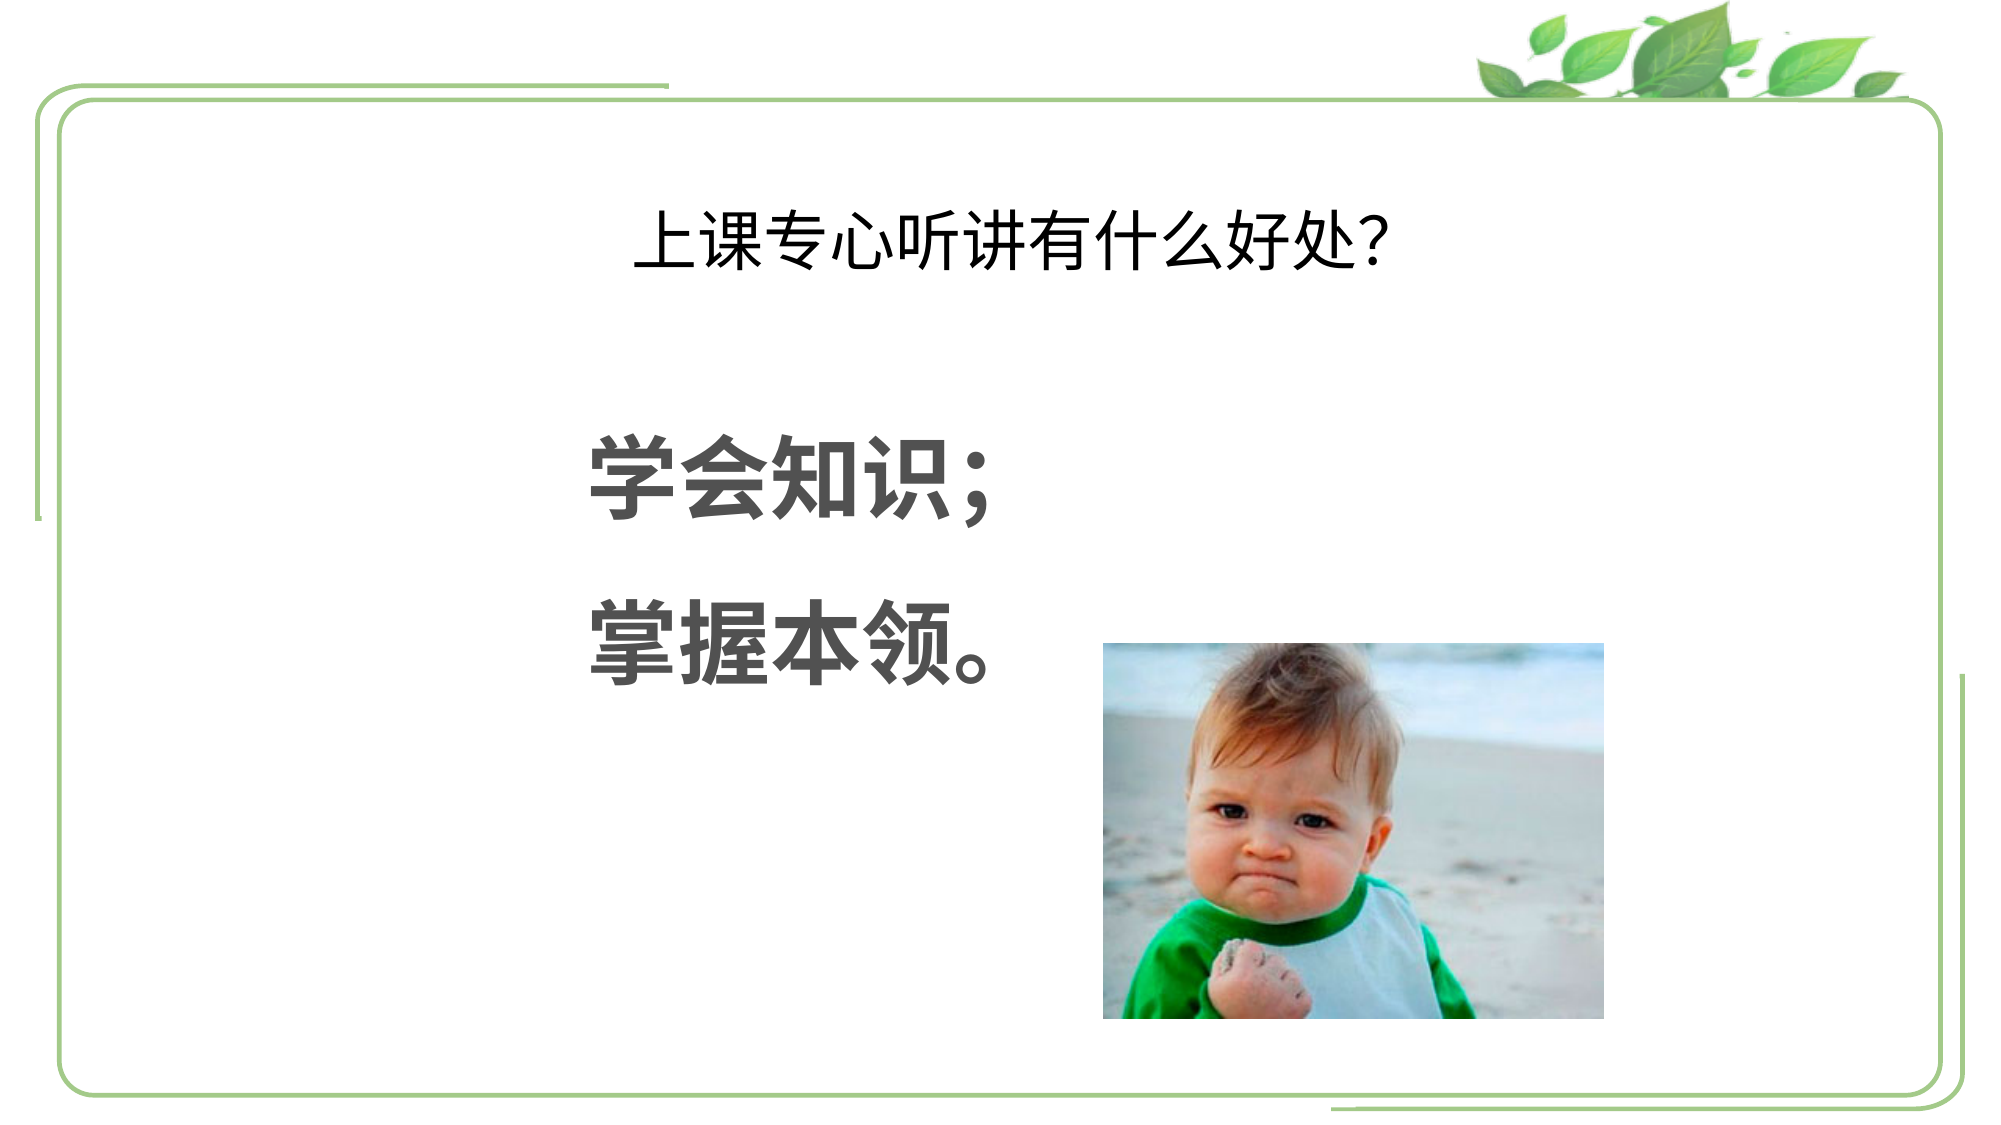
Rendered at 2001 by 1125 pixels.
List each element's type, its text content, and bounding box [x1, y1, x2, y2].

text_box 学会知识； 掌握本领。 [572, 358, 1610, 704]
title 上课专心听讲有什么好处？ [631, 207, 1462, 358]
picture [1103, 643, 1604, 1019]
